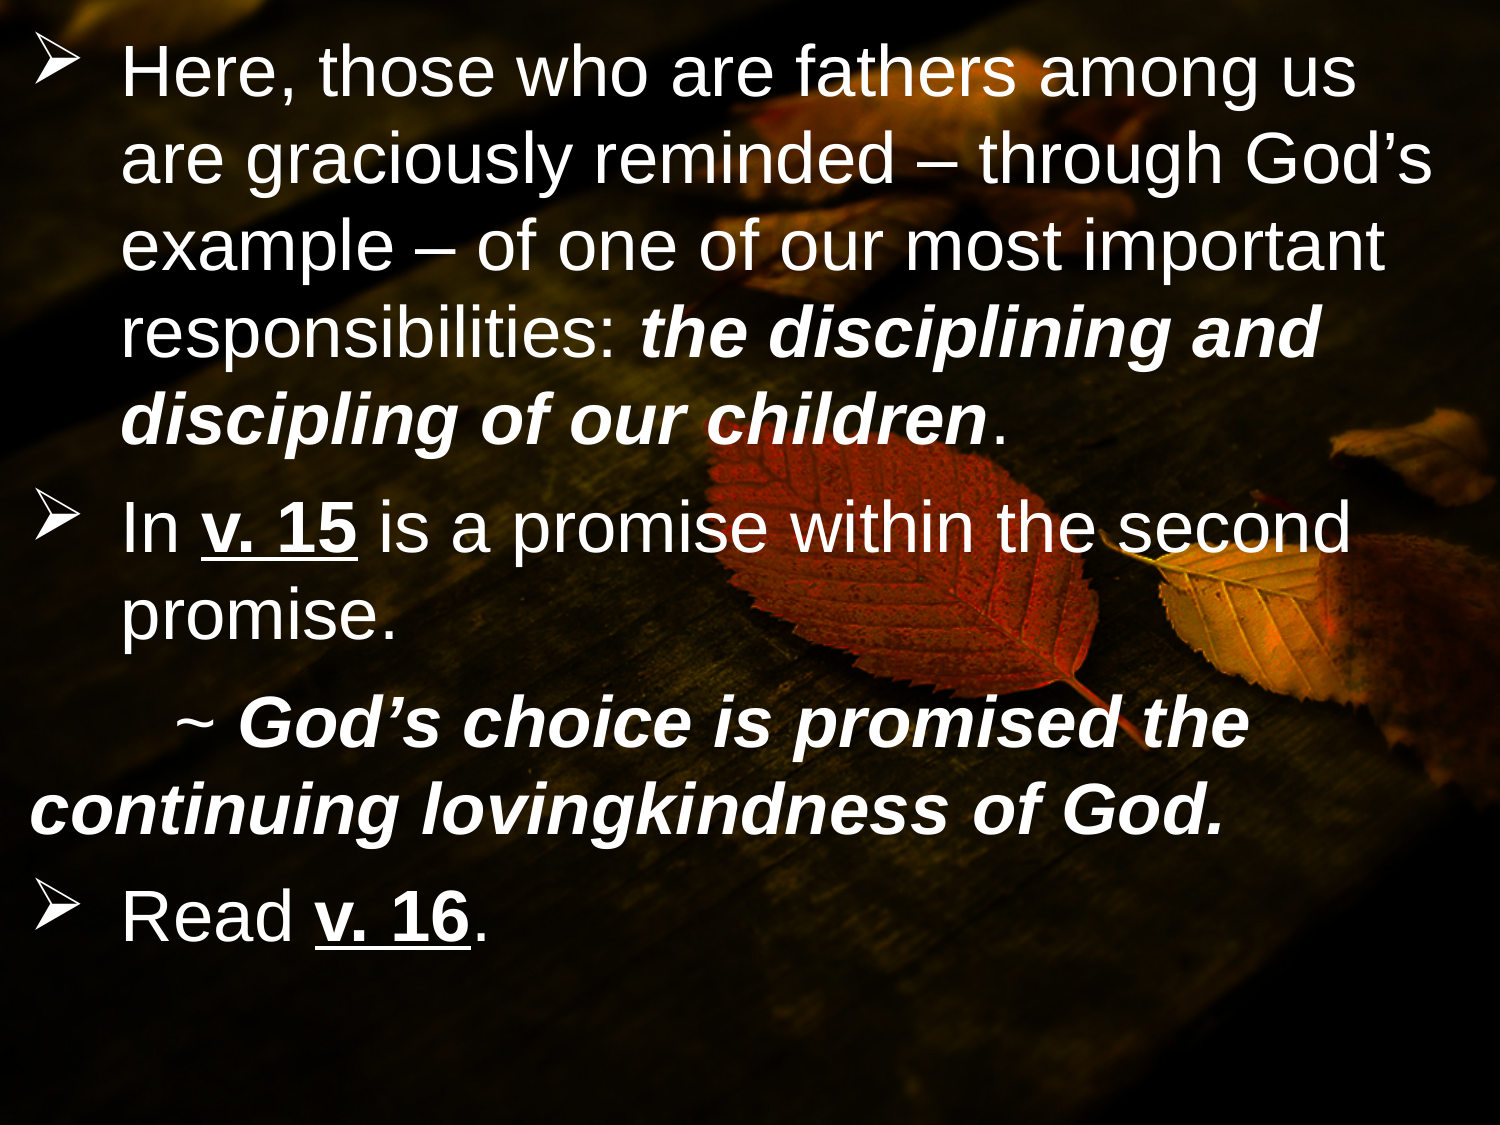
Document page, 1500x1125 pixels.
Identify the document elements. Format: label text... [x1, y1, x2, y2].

subtitle Here, those who are fathers among us are graciously reminded – through God’s example – of one of our most important responsibilities: the disciplining and discipling of our children. In v. 15 is a promise within the second promise. ~ God’s choice is promised the continuing lovingkindness of God. Read v. 16. [14, 16, 1484, 1112]
picture [0, 0, 1500, 1125]
